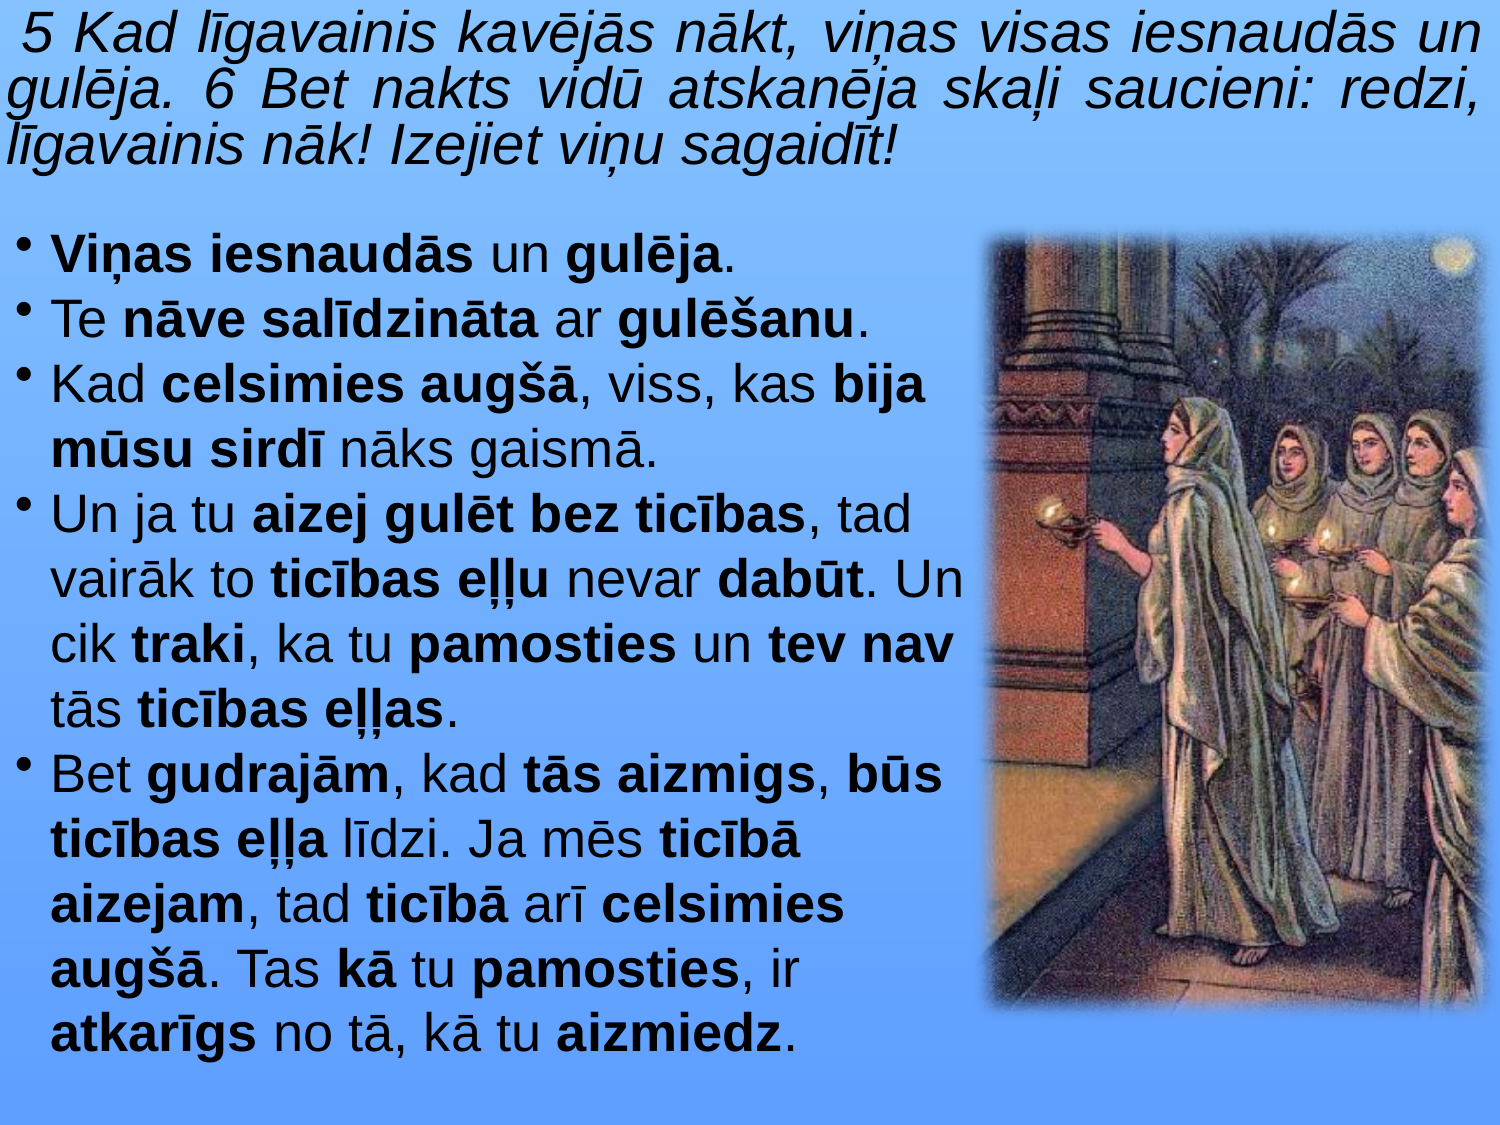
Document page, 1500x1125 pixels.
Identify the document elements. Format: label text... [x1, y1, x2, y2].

list 5 Kad līgavainis kavējās nākt, viņas visas iesnaudās un gulēja. 6 Bet nakts vidū atskanēja skaļi saucieni: redzi, līgavainis nāk! Izejiet viņu sagaidīt! [0, 0, 1500, 173]
text_box Viņas iesnaudās un gulēja. Te nāve salīdzināta ar gulēšanu. Kad celsimies augšā, viss, kas bija mūsu sirdī nāks gaismā. Un ja tu aizej gulēt bez ticības, tad vairāk to ticības eļļu nevar dabūt. Un cik traki, ka tu pamosties un tev nav tās ticības eļļas. Bet gudrajām, kad tās aizmigs, būs ticības eļļa līdzi. Ja mēs ticībā aizejam, tad ticībā arī celsimies augšā. Tas kā tu pamosties, ir atkarīgs no tā, kā tu aizmiedz. [0, 210, 1022, 1071]
picture [972, 222, 1498, 1023]
